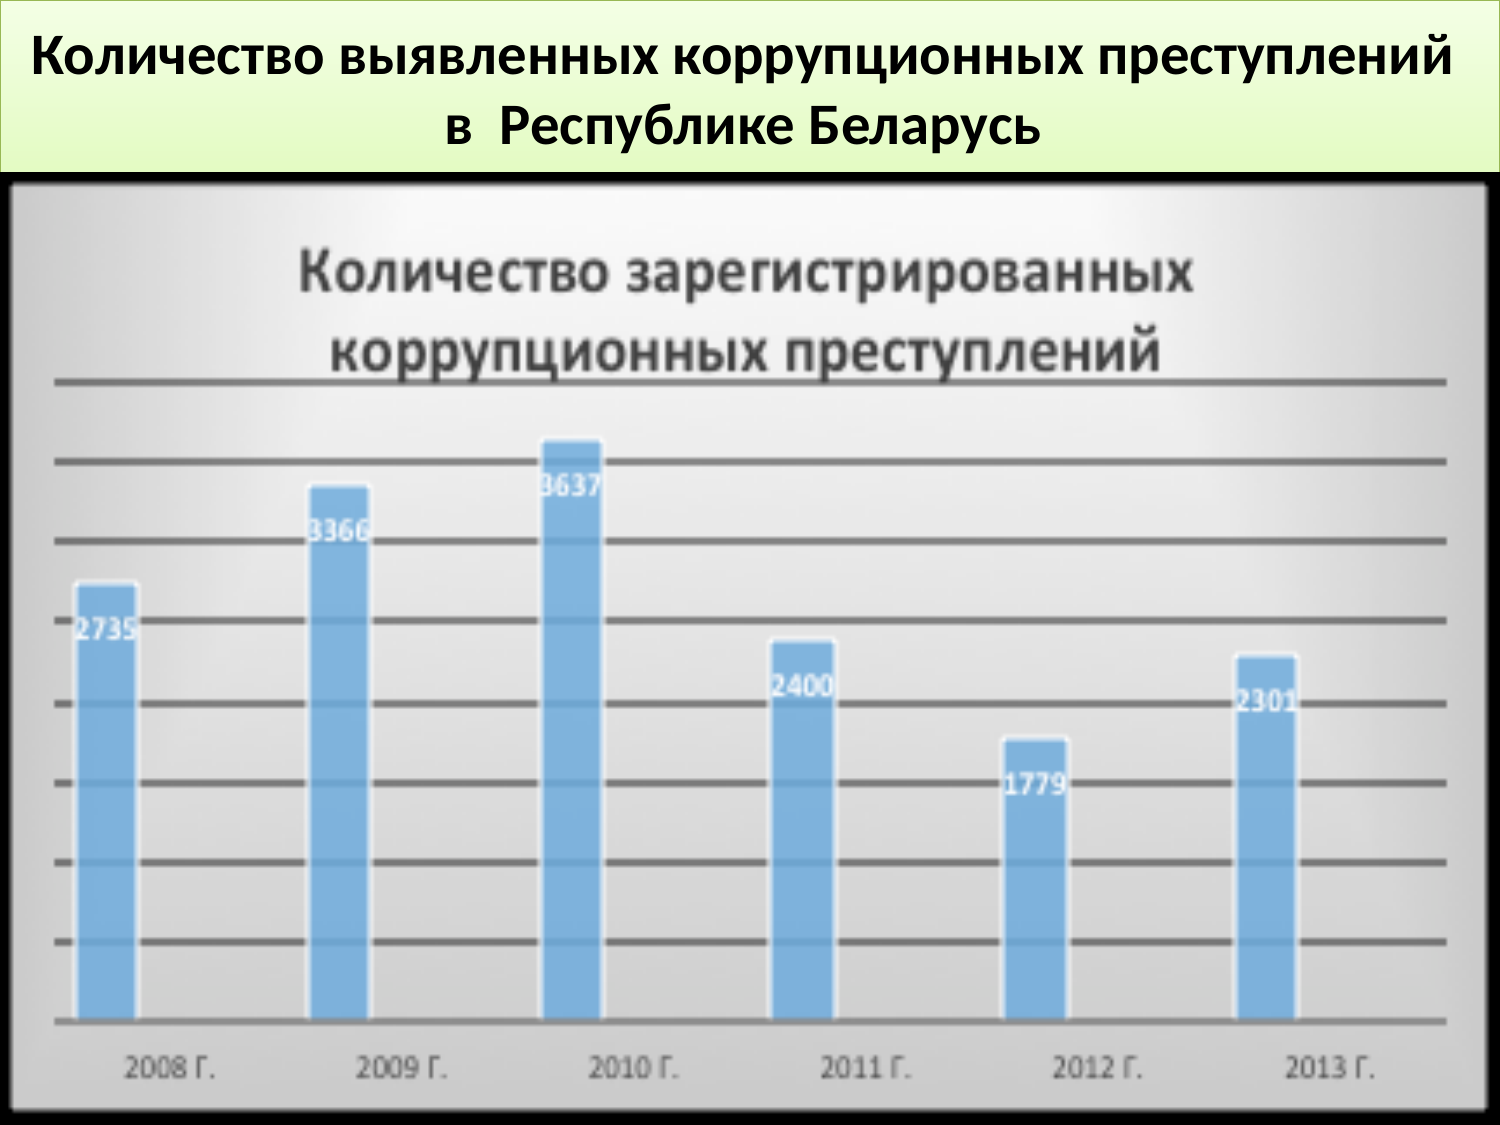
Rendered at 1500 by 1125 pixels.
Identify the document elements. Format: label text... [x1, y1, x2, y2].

title Количество выявленных коррупционных преступлений в Республике Беларусь [0, 0, 1500, 172]
picture [0, 172, 1500, 1125]
